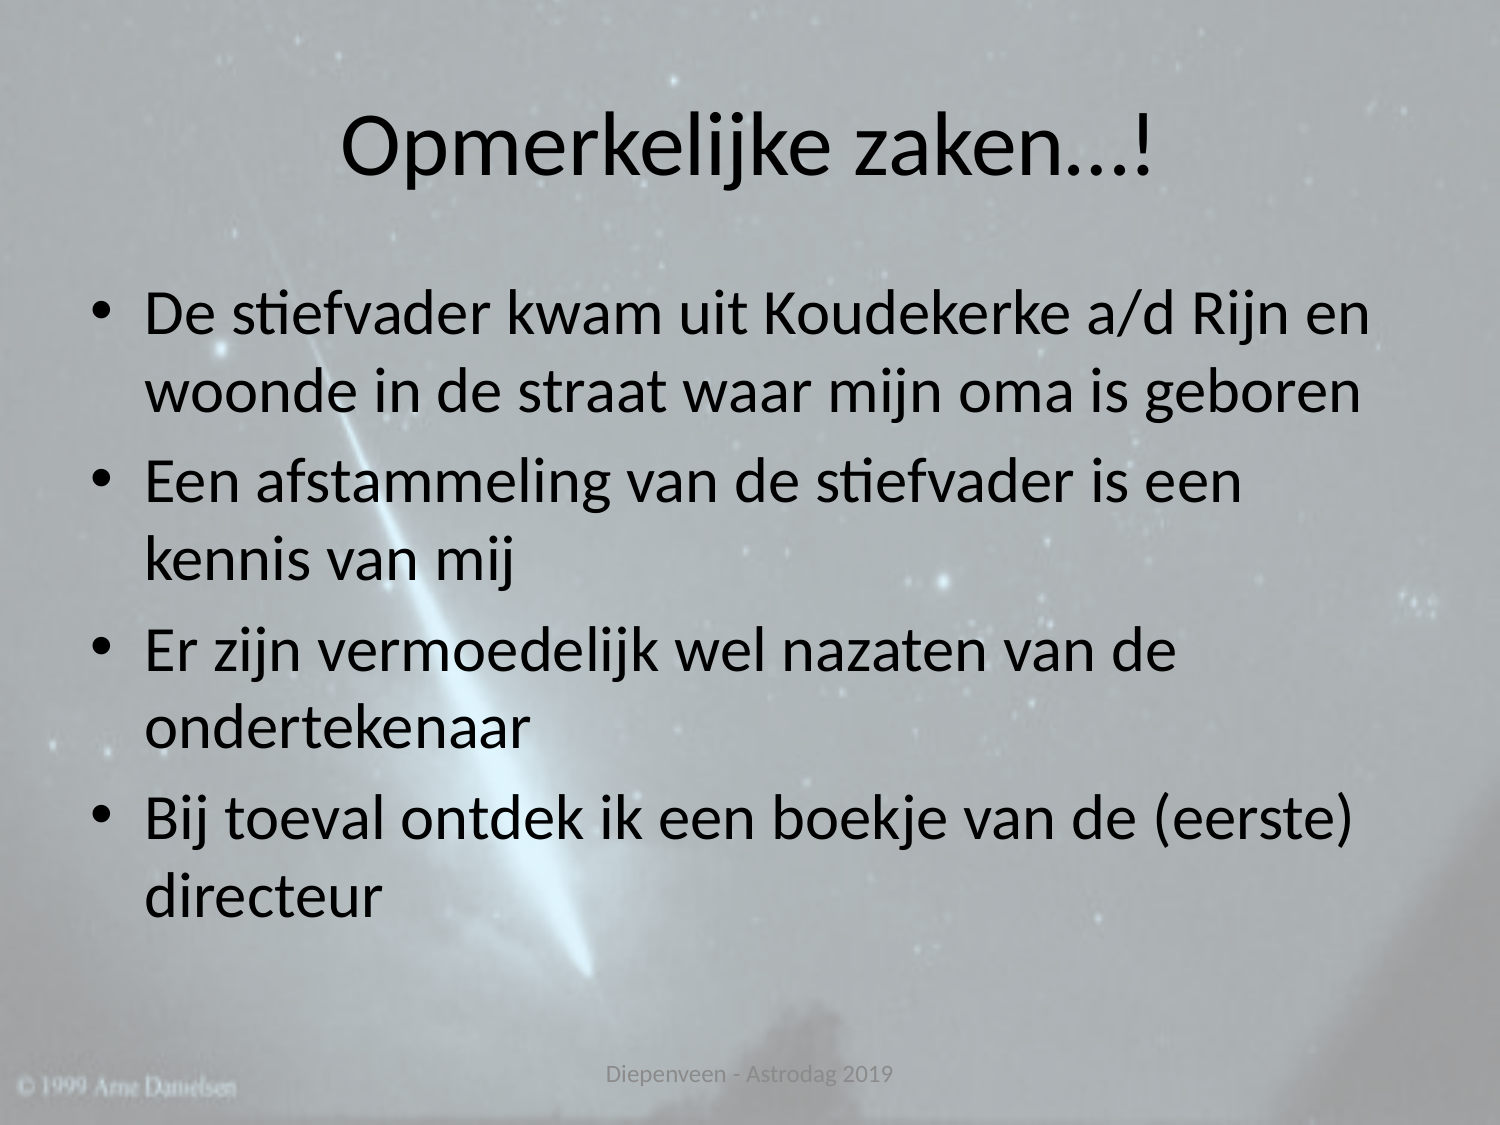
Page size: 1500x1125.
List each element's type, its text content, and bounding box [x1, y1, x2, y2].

list De stiefvader kwam uit Koudekerke a/d Rijn en woonde in de straat waar mijn oma is geboren Een afstammeling van de stiefvader is een kennis van mij Er zijn vermoedelijk wel nazaten van de ondertekenaar Bij toeval ontdek ik een boekje van de (eerste) directeur [75, 262, 1425, 1005]
footer Diepenveen - Astrodag 2019 [512, 1042, 988, 1103]
title Opmerkelijke zaken…! [75, 45, 1425, 233]
